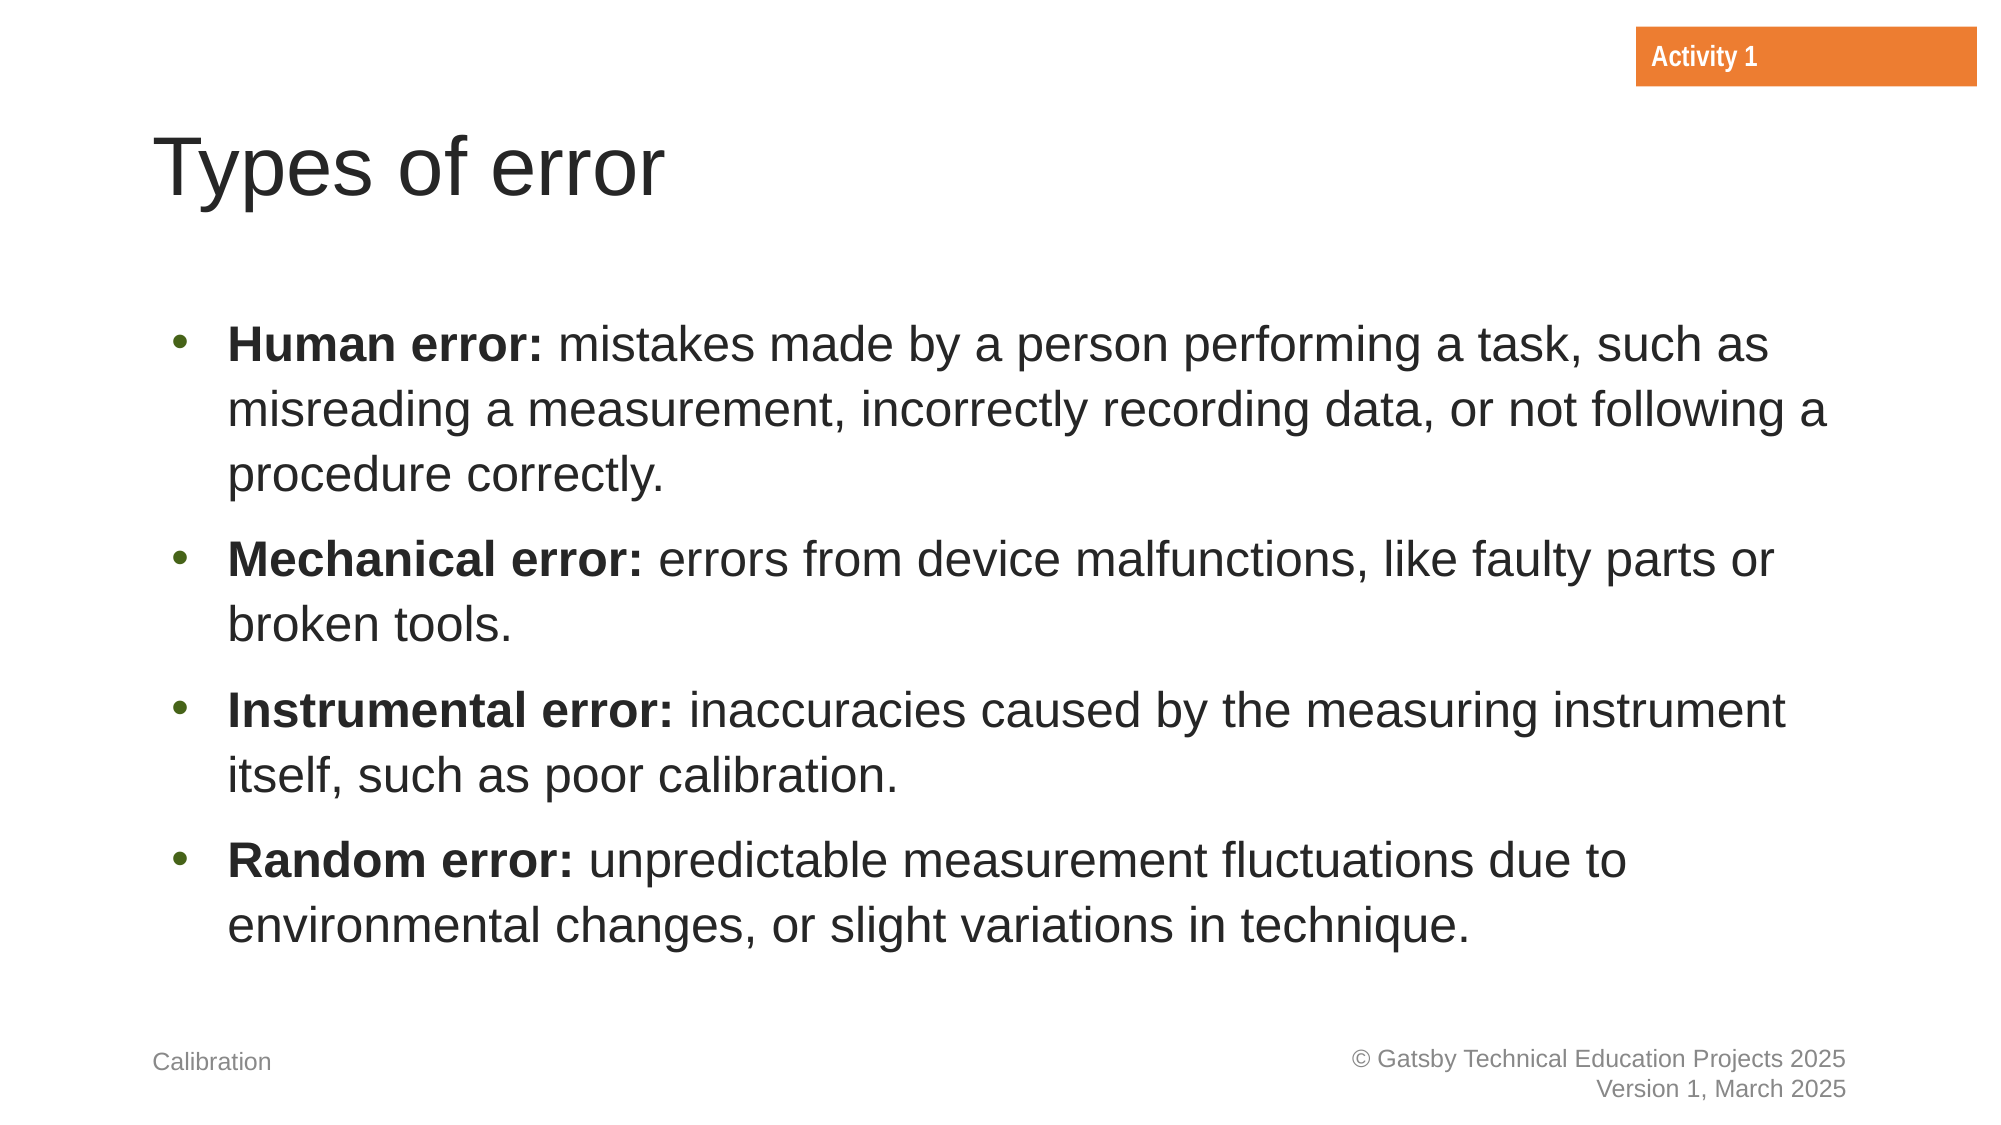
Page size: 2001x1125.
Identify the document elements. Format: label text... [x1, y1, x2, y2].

list Human error: mistakes made by a person performing a task, such as misreading a measurement, incorrectly recording data, or not following a procedure correctly. Mechanical error: errors from device malfunctions, like faulty parts or broken tools. Instrumental error: inaccuracies caused by the measuring instrument itself, such as poor calibration. Random error: unpredictable measurement fluctuations due to environmental changes, or slight variations in technique. [137, 299, 1899, 1014]
title Types of error [137, 59, 1863, 278]
list Activity 1 [1636, 26, 1977, 87]
list Calibration [137, 1044, 829, 1105]
